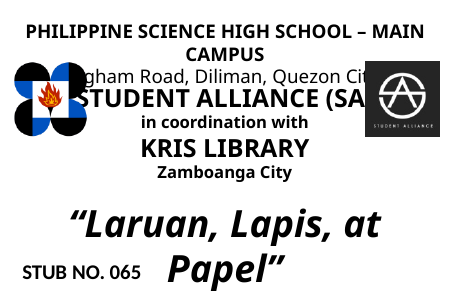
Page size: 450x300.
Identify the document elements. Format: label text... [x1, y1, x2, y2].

text_box PHILIPPINE SCIENCE HIGH SCHOOL – MAIN CAMPUS Agham Road, Diliman, Quezon City [0, 12, 450, 74]
text_box STUB NO. 065 [7, 251, 213, 292]
text_box “Laruan, Lapis, at Papel” [0, 192, 450, 298]
text_box STUDENT ALLIANCE (SA) in coordination with KRIS LIBRARY Zamboanga City [0, 74, 450, 190]
picture [12, 60, 88, 137]
picture [364, 60, 441, 137]
